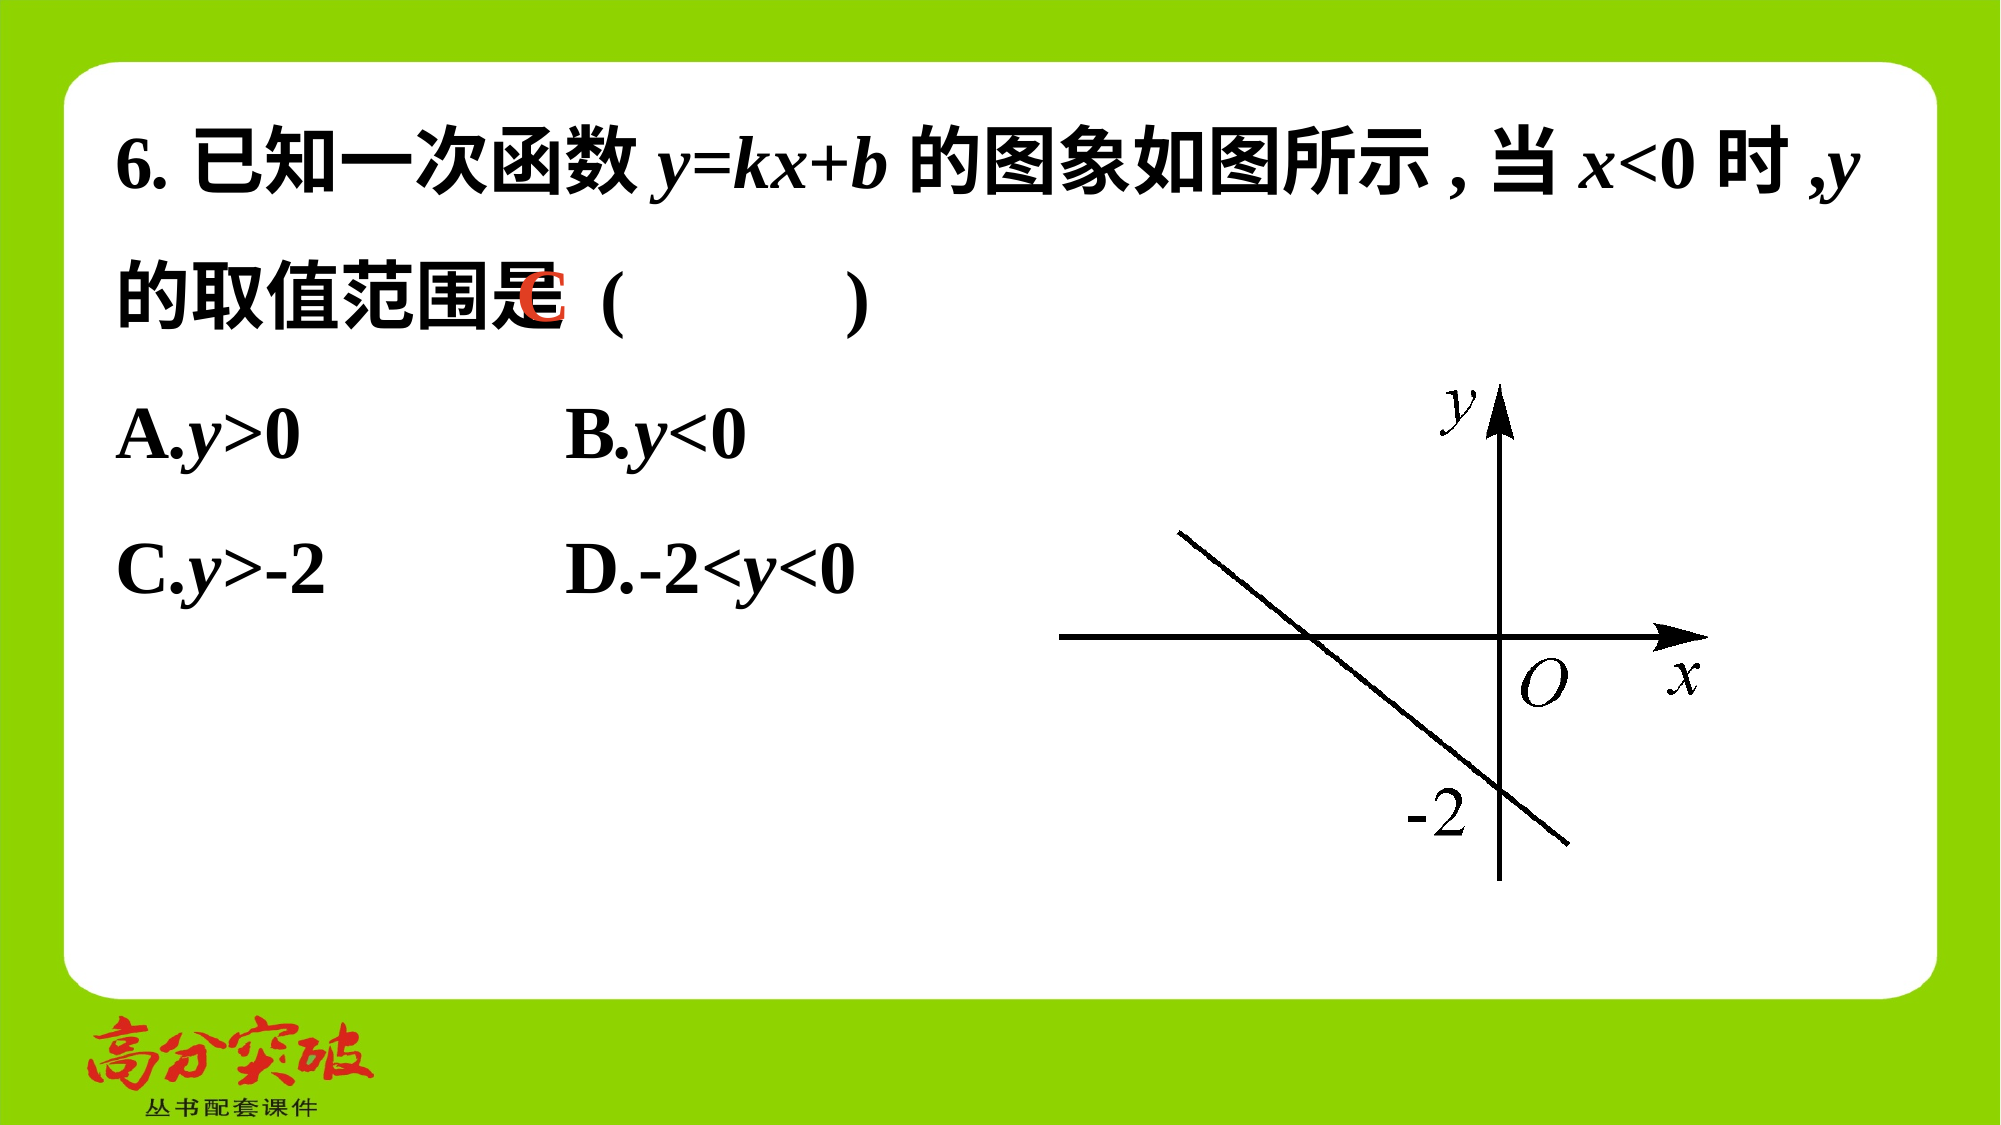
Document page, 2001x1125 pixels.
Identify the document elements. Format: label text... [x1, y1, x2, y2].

text_box 6.已知一次函数y=kx+b的图象如图所示,当x<0时,y的取值范围是 ( ) A.y>0 B.y<0 C.y>-2 D.-2<y<0 [100, 60, 1900, 616]
text_box C [501, 239, 613, 344]
picture [0, 0, 2001, 1125]
